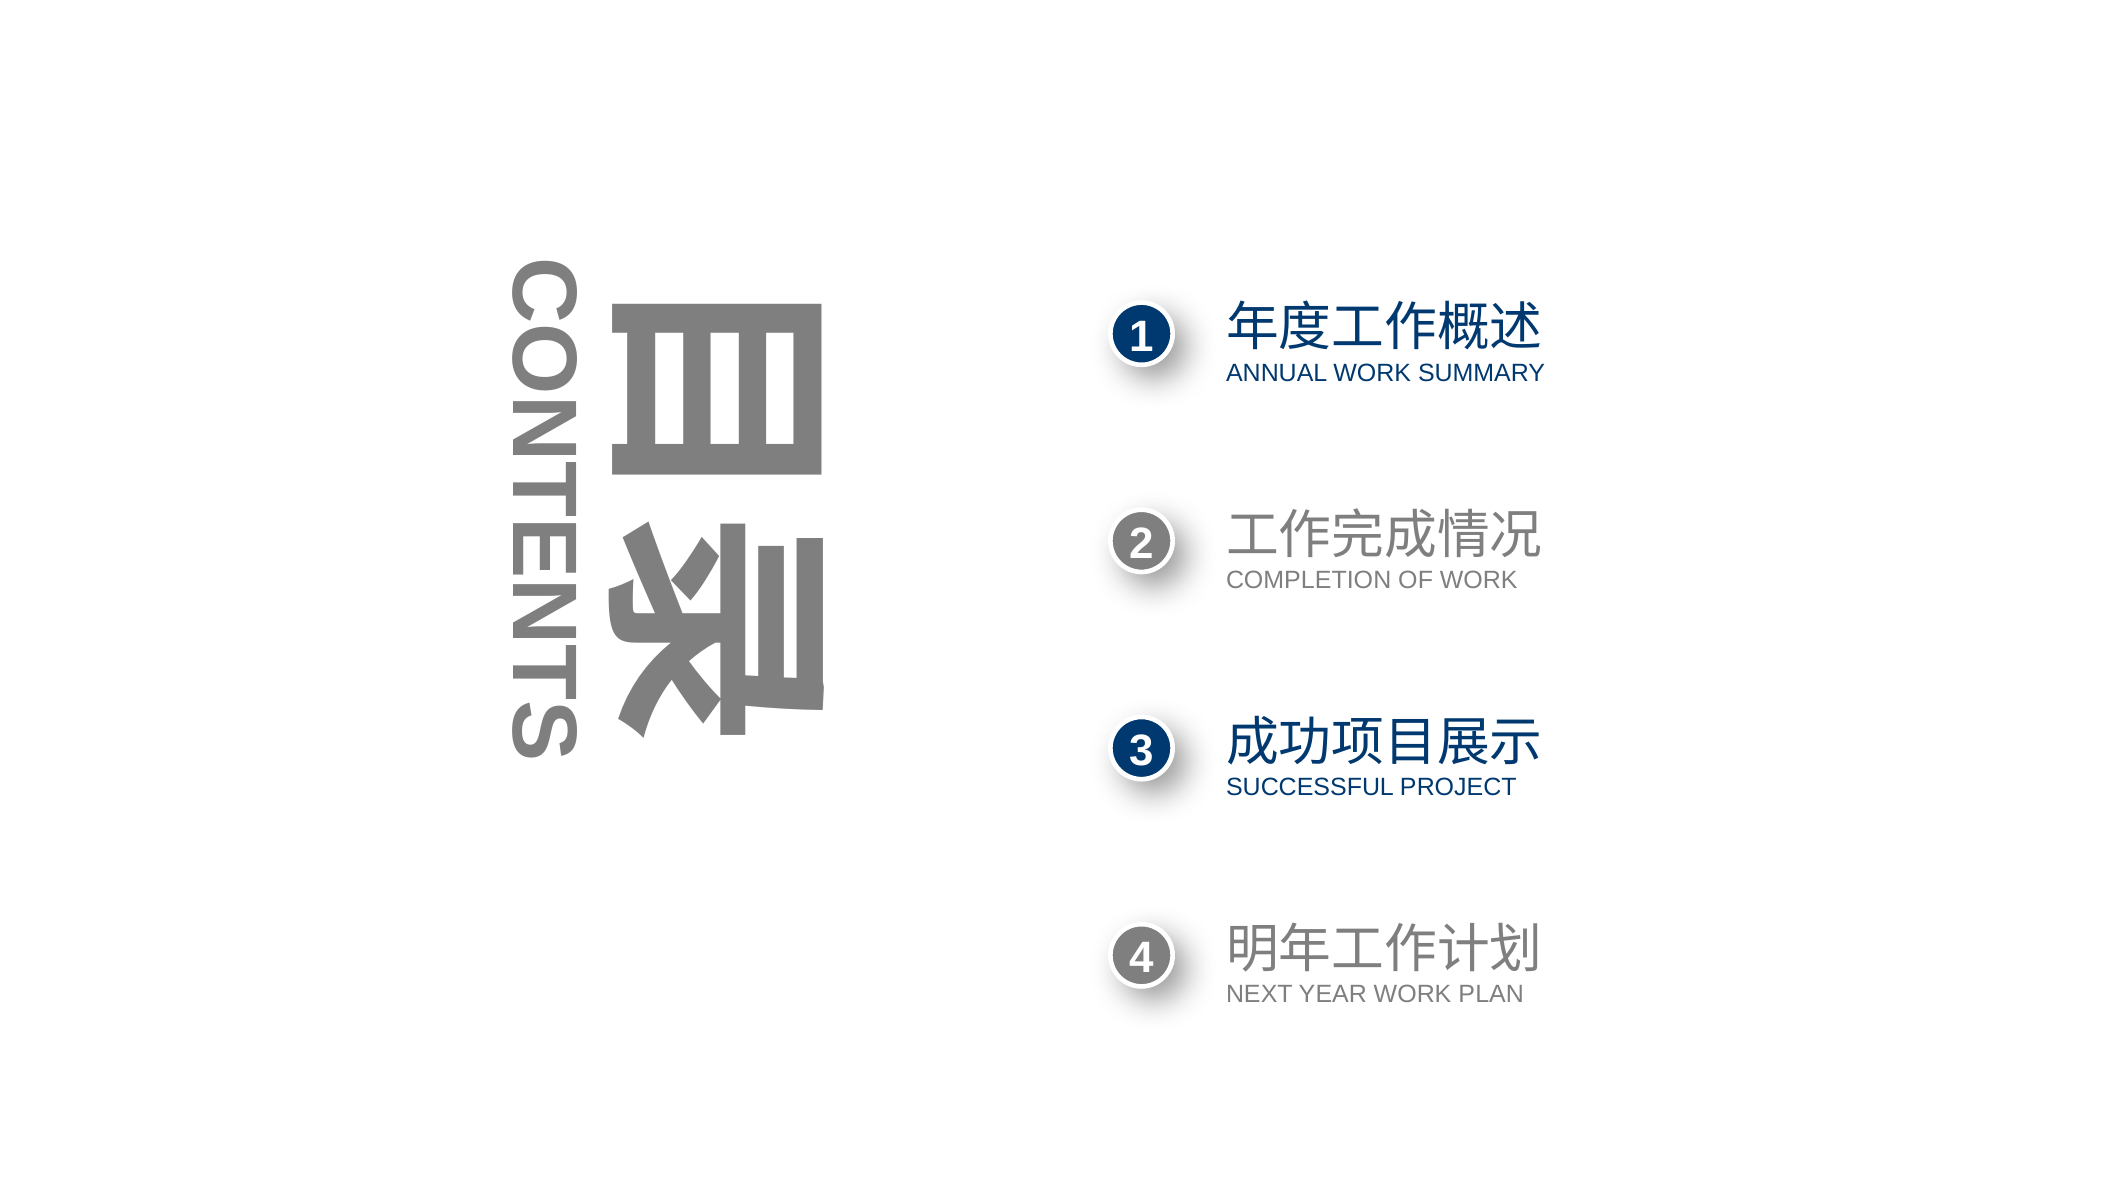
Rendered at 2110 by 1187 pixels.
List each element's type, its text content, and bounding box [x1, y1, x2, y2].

text_box 3 [1109, 715, 1174, 781]
text_box 目录 [582, 198, 873, 821]
text_box CONTENTS [495, 239, 606, 781]
text_box 2 [1109, 508, 1174, 574]
text_box 1 [1109, 301, 1174, 366]
text_box 4 [1109, 923, 1174, 988]
